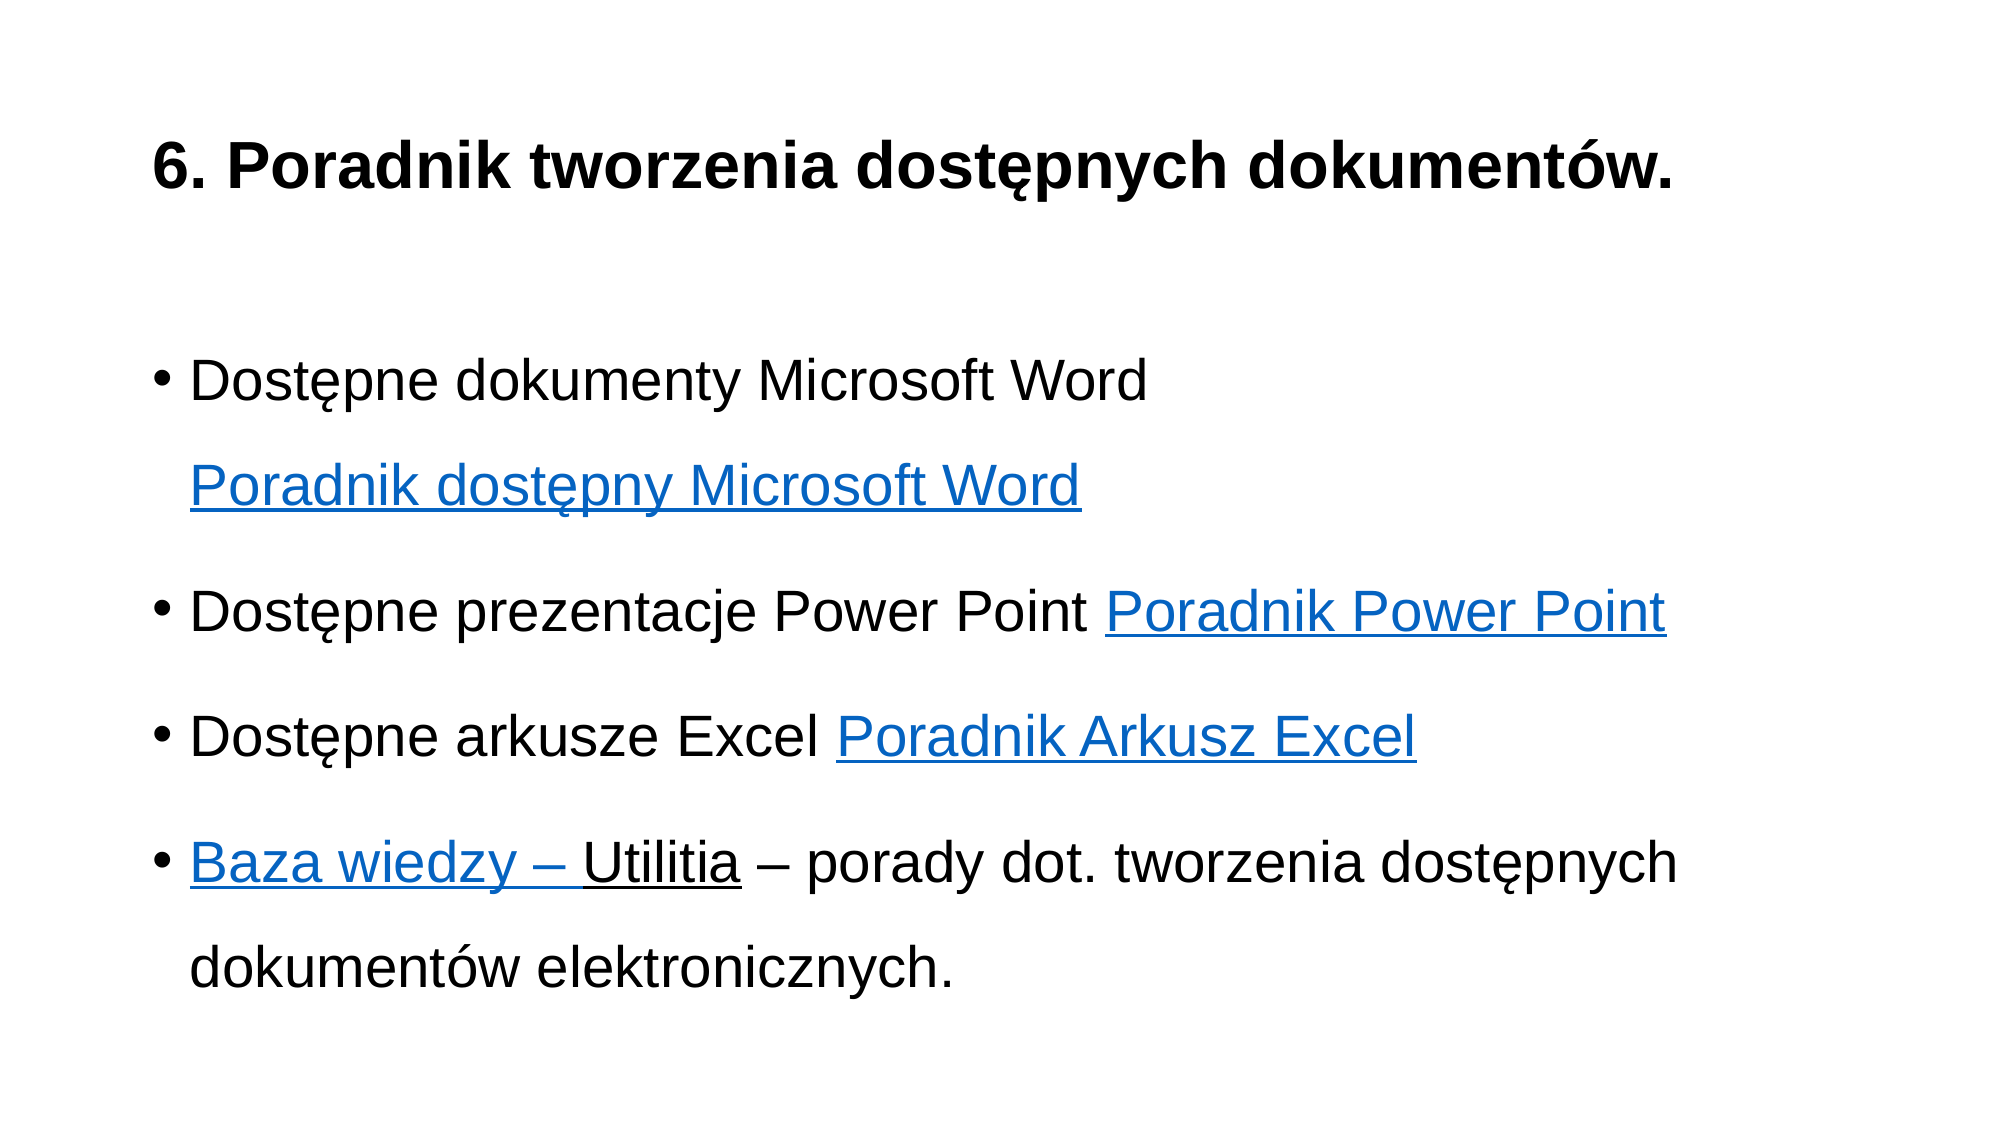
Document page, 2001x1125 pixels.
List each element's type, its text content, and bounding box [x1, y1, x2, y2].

list Dostępne dokumenty Microsoft Word Poradnik dostępny Microsoft Word Dostępne prezentacje Power Point Poradnik Power Point Dostępne arkusze Excel Poradnik Arkusz Excel Baza wiedzy – Utilitia – porady dot. tworzenia dostępnych dokumentów elektronicznych. [137, 299, 1863, 1014]
title 6. Poradnik tworzenia dostępnych dokumentów. [137, 57, 1863, 276]
